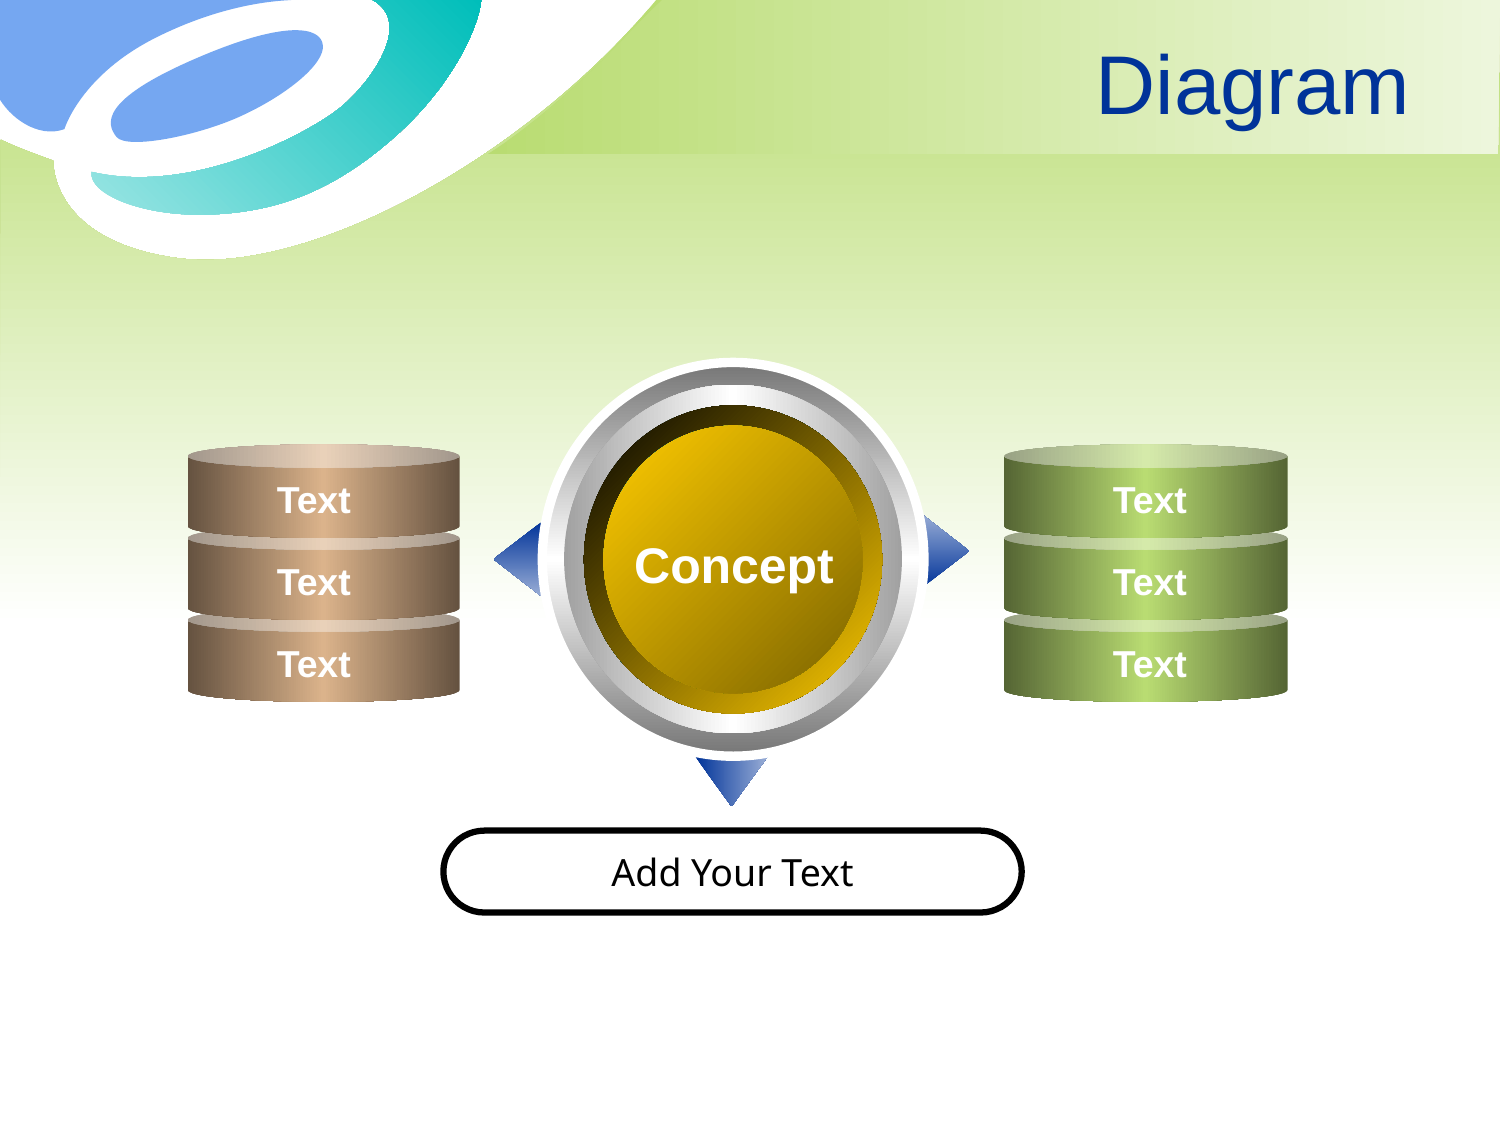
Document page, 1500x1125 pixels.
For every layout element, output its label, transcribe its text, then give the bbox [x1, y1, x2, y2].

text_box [187, 362, 1288, 913]
title Diagram [99, 24, 1425, 138]
